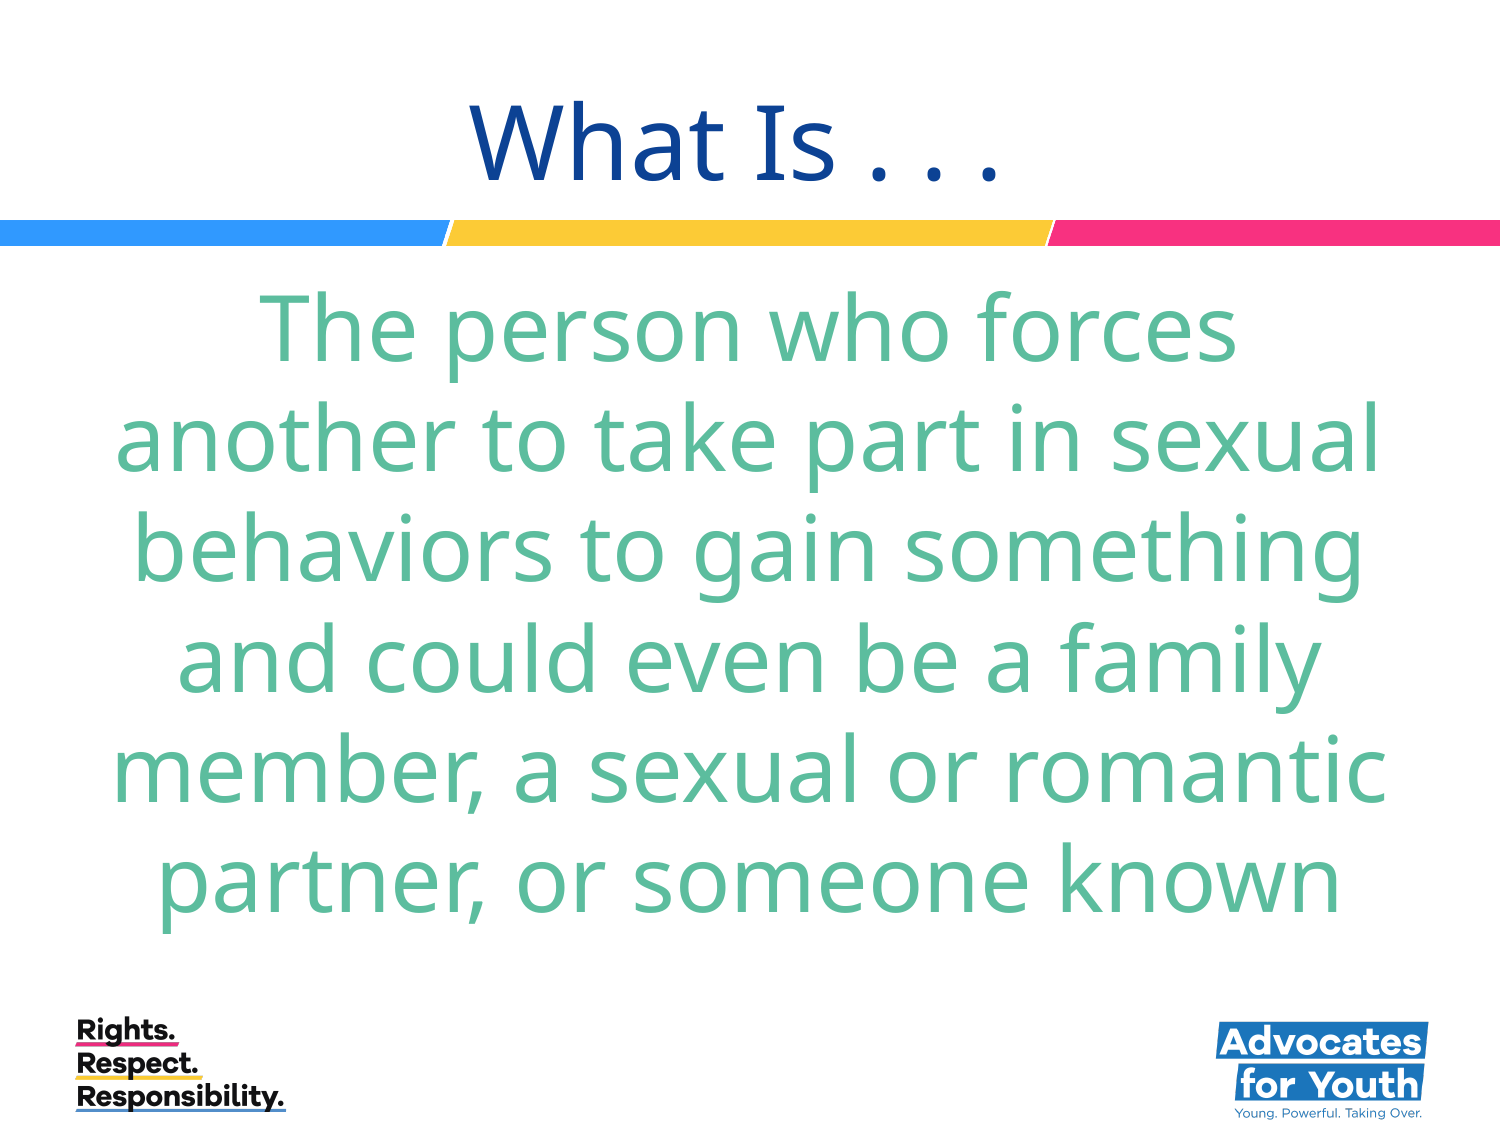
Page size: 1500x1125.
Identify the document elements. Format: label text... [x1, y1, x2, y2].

list The person who forces another to take part in sexual behaviors to gain something and could even be a family member, a sexual or romantic partner, or someone known [75, 262, 1425, 1005]
picture [0, 207, 1500, 258]
title What Is . . . [75, 45, 1425, 233]
